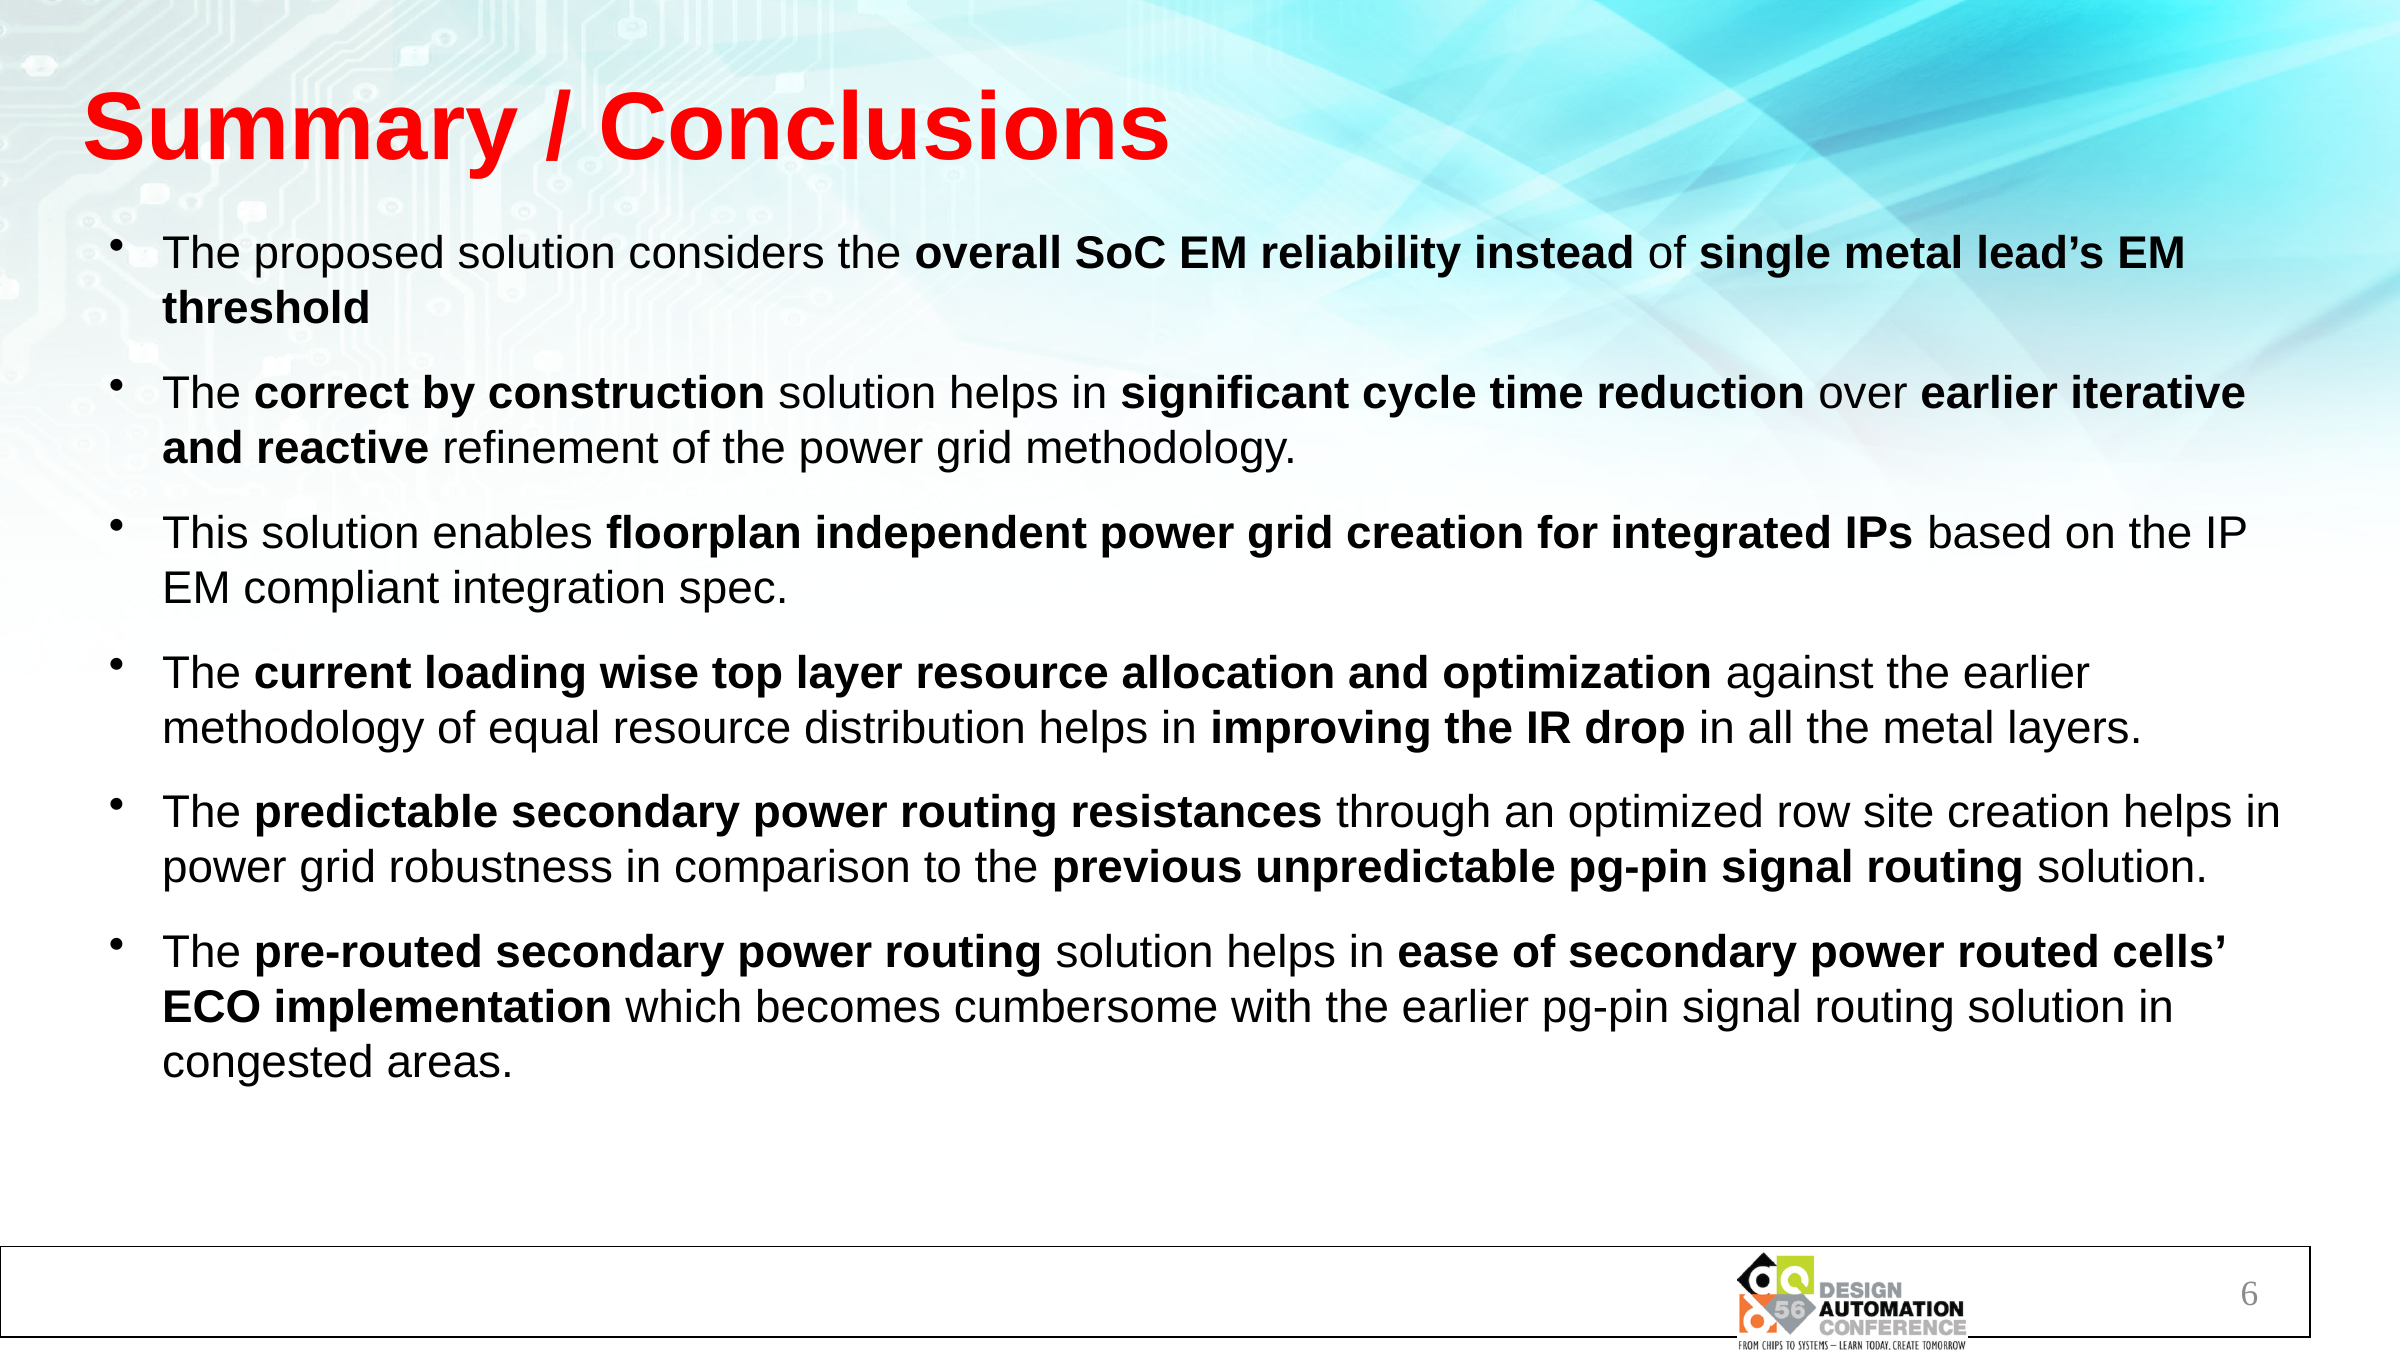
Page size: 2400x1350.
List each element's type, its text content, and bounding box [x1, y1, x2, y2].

picture [0, 0, 2400, 1013]
slide_number 6 [1720, 1258, 2280, 1324]
title Summary / Conclusions [60, 49, 2281, 210]
picture [1737, 1324, 1968, 1350]
list The proposed solution considers the overall SoC EM reliability instead of single metal lead’s EM threshold The correct by construction solution helps in significant cycle time reduction over earlier iterative and reactive refinement of the power grid methodology. This solution enables floorplan independent power grid creation for integrated IPs based on the IP EM compliant integration spec. The current loading wise top layer resource allocation and optimization against the earlier methodology of equal resource distribution helps in improving the IR drop in all the metal layers. The predictable secondary power routing resistances through an optimized row site creation helps in power grid robustness in comparison to the previous unpredictable pg-pin signal routing solution. The pre-routed secondary power routing solution helps in ease of secondary power routed cells’ ECO implementation which becomes cumbersome with the earlier pg-pin signal routing solution in congested areas. [87, 212, 2310, 1225]
picture [1737, 1251, 1968, 1258]
